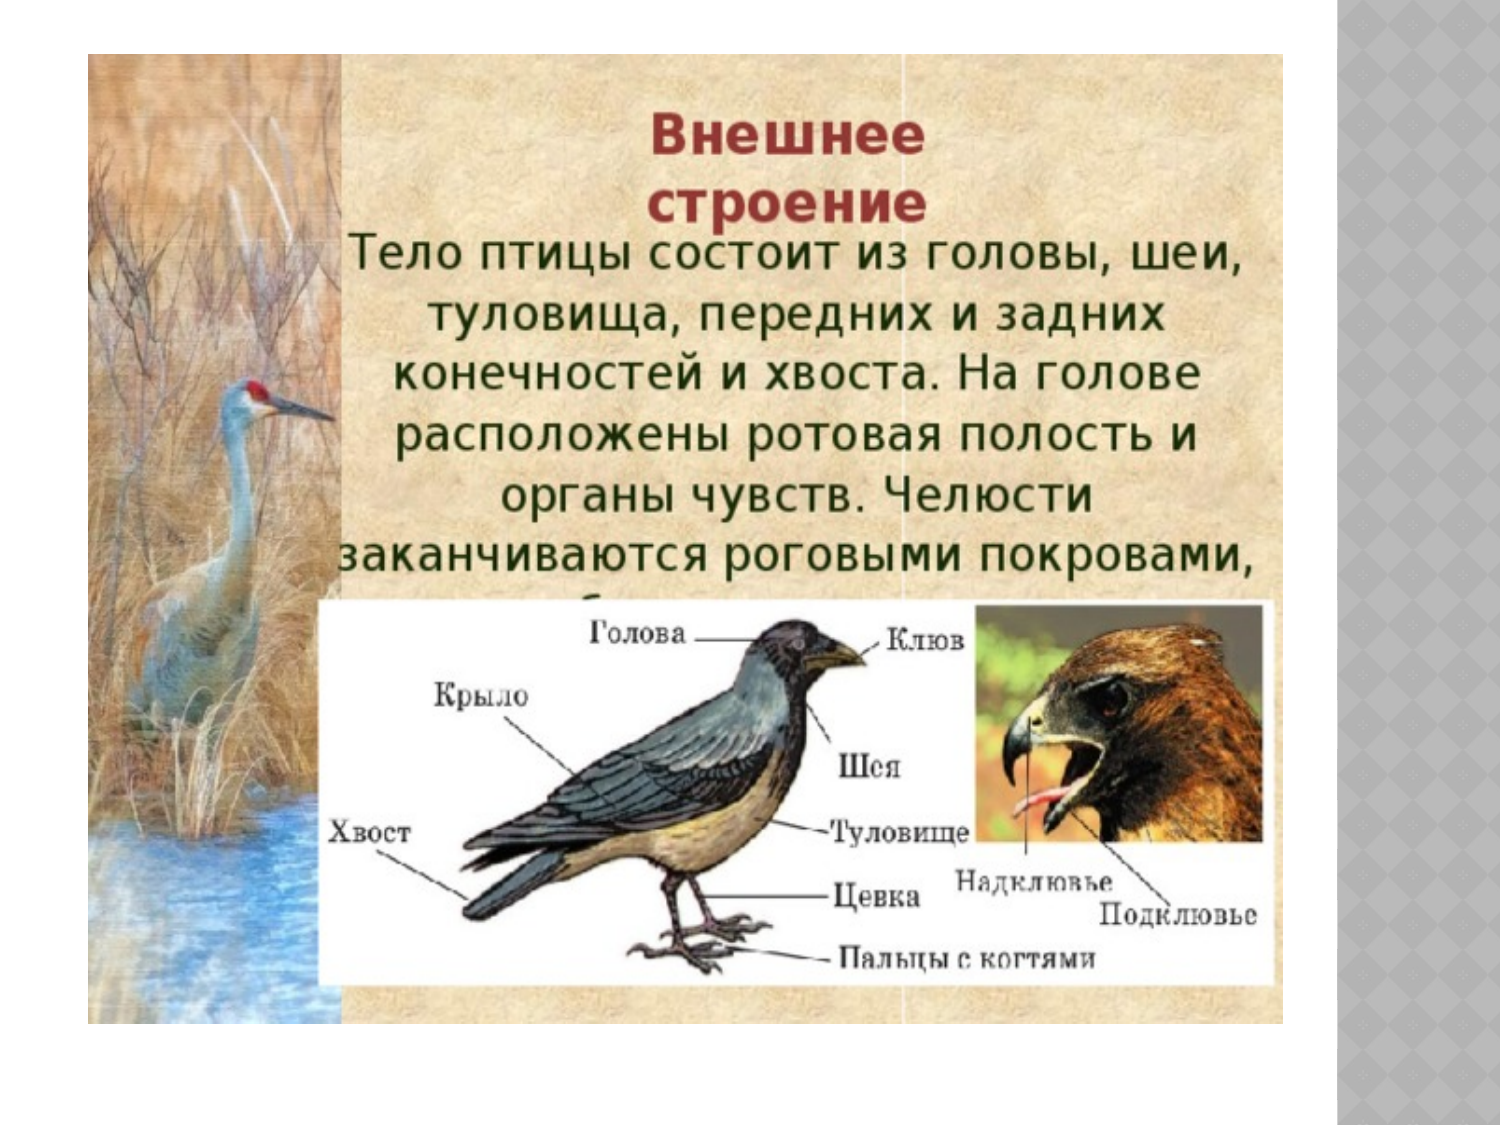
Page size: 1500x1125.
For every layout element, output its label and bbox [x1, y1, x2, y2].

list [88, 54, 1283, 1024]
